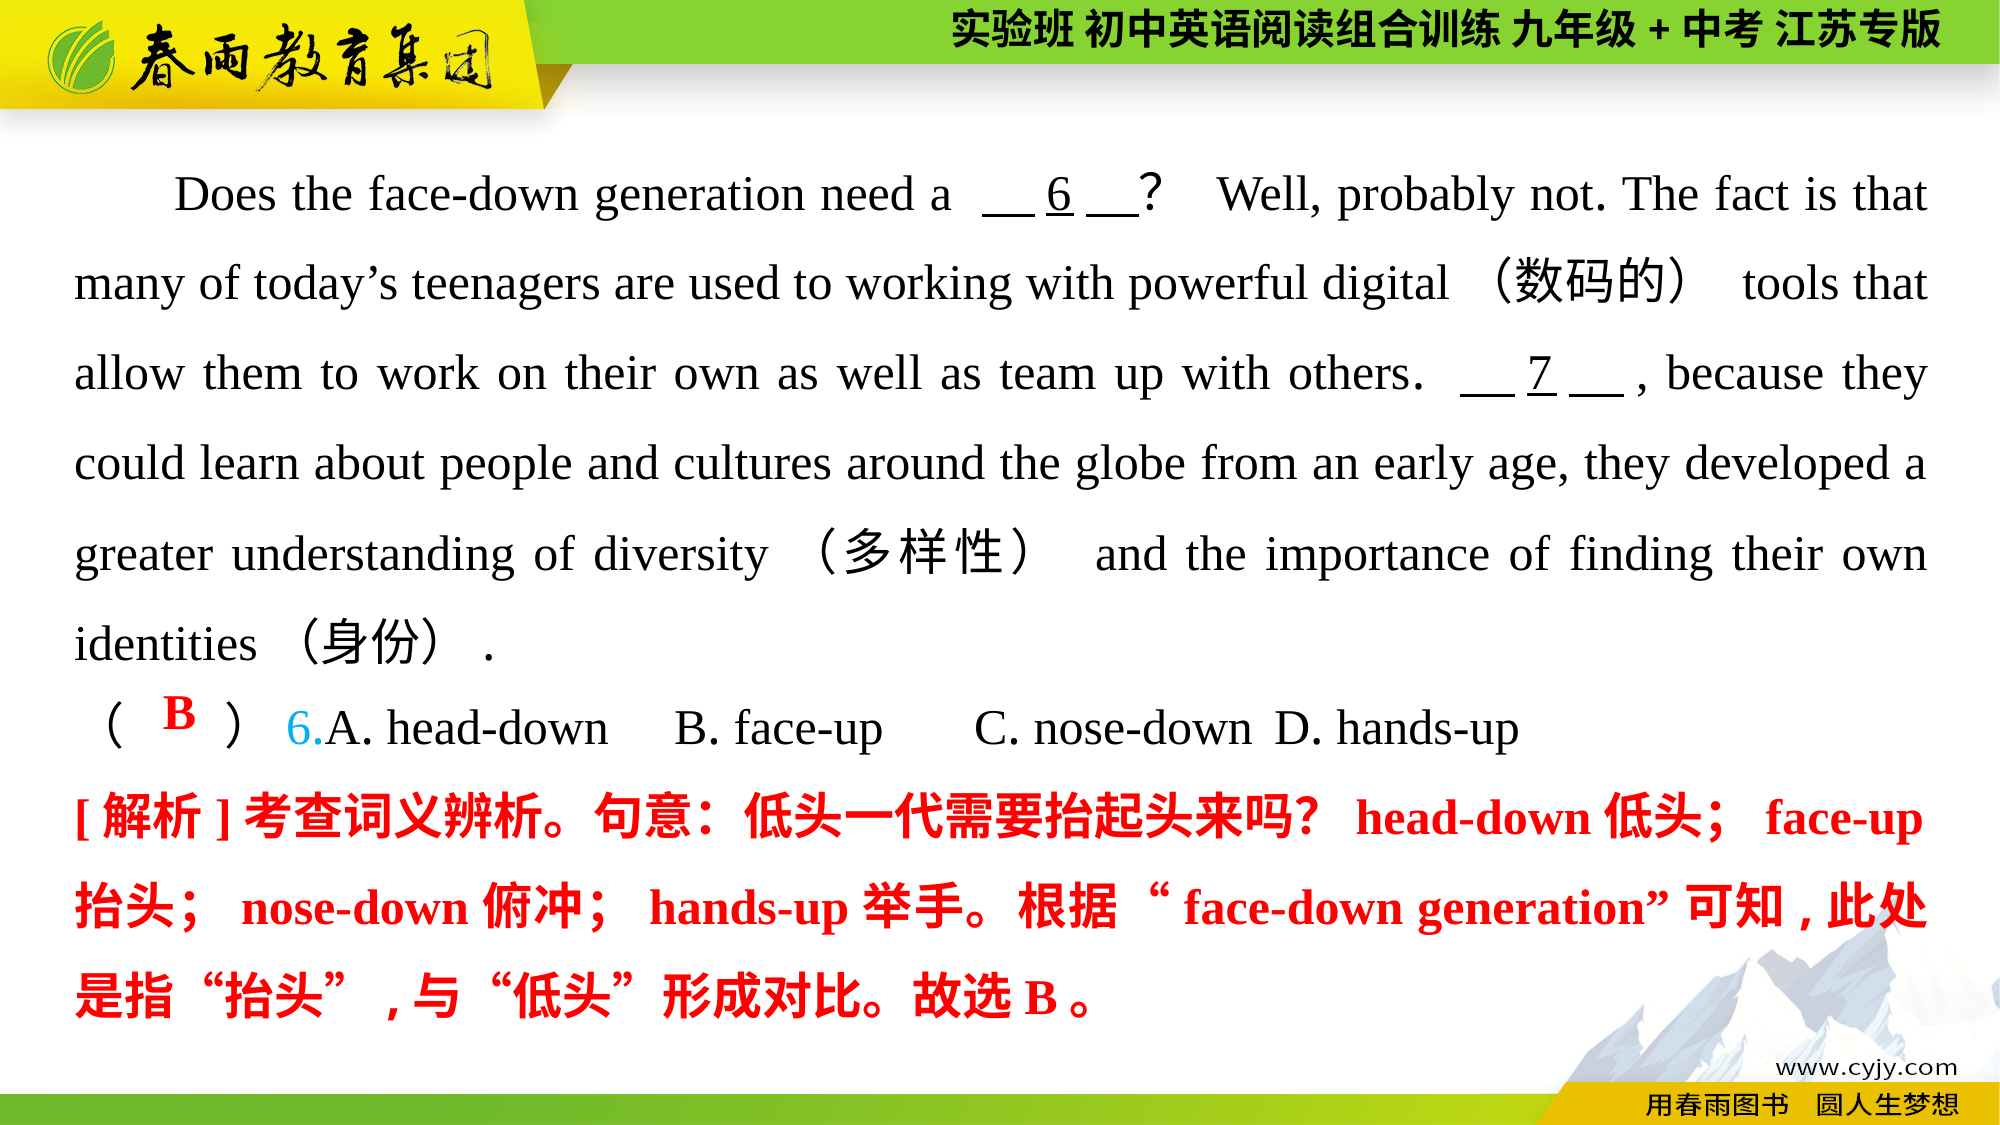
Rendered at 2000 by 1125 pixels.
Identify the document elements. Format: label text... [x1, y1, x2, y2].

text_box （ ）6.A. head-down B. face-up C. nose-down D. hands-up [59, 656, 1944, 746]
text_box [解析]考查词义辨析。句意：低头一代需要抬起头来吗？head-down低头；face-up抬头；nose-down俯冲；hands-up举手。根据“face-down generation”可知,此处是指“抬头”,与“低头”形成对比。故选B。 [59, 746, 1944, 1032]
picture [0, 0, 2000, 1125]
text_box B [148, 671, 212, 746]
list Does the face-down generation need a 6 ？ Well, probably not. The fact is that many of today’s teenagers are used to working with powerful digital（数码的） tools that allow them to work on their own as well as team up with others. 7 , because they could learn about people and cultures around the globe from an early age, they developed a greater understanding of diversity（多样性） and the importance of finding their own identities（身份）. [59, 122, 1944, 656]
